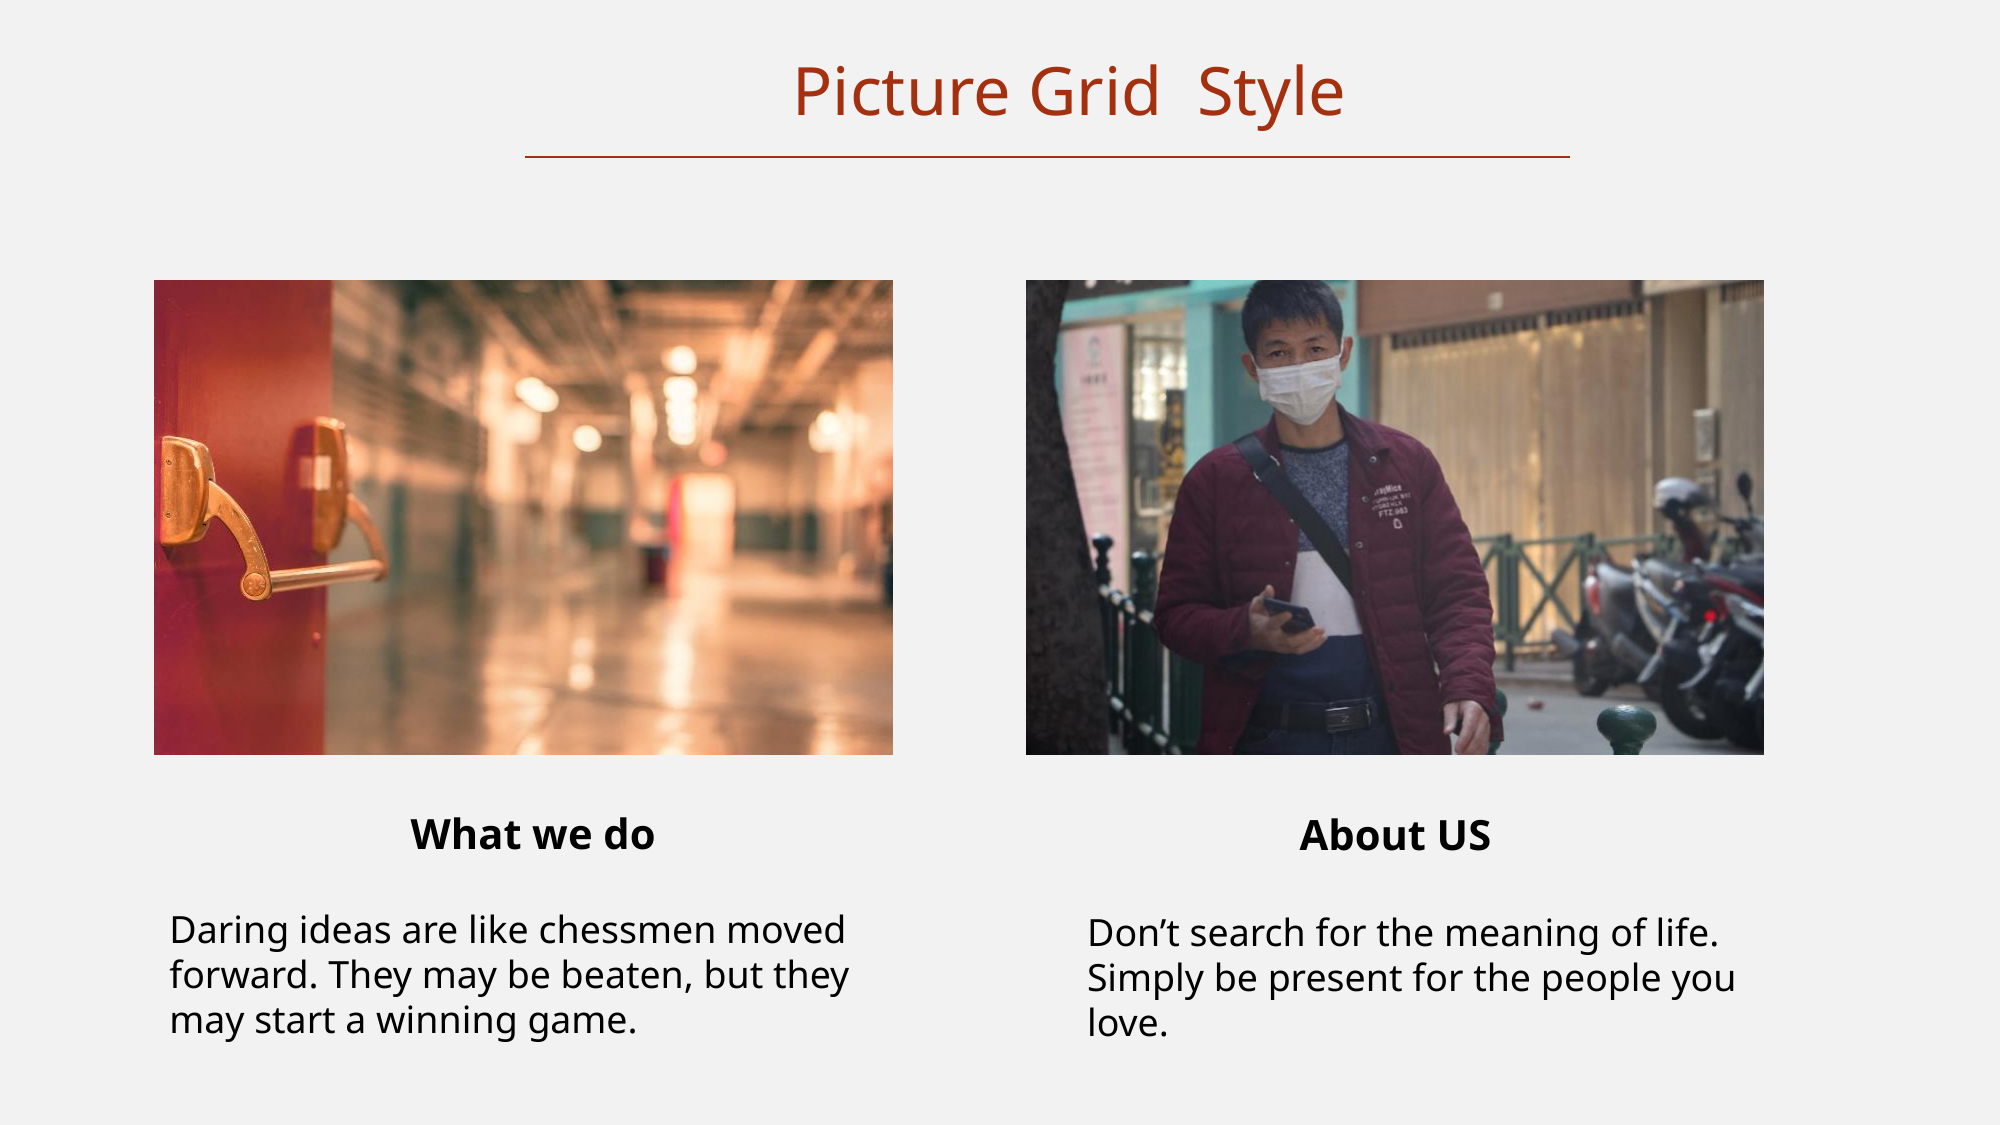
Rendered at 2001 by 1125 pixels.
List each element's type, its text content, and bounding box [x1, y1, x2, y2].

picture [1026, 280, 1765, 755]
text_box Don’t search for the meaning of life. Simply be present for the people you love. [1072, 901, 1765, 1052]
text_box What we do [375, 800, 691, 865]
text_box Daring ideas are like chessmen moved forward. They may be beaten, but they may start a winning game. [154, 898, 893, 1049]
text_box Picture Grid Style [777, 41, 1367, 136]
text_box About US [1237, 801, 1553, 867]
picture [154, 280, 893, 755]
